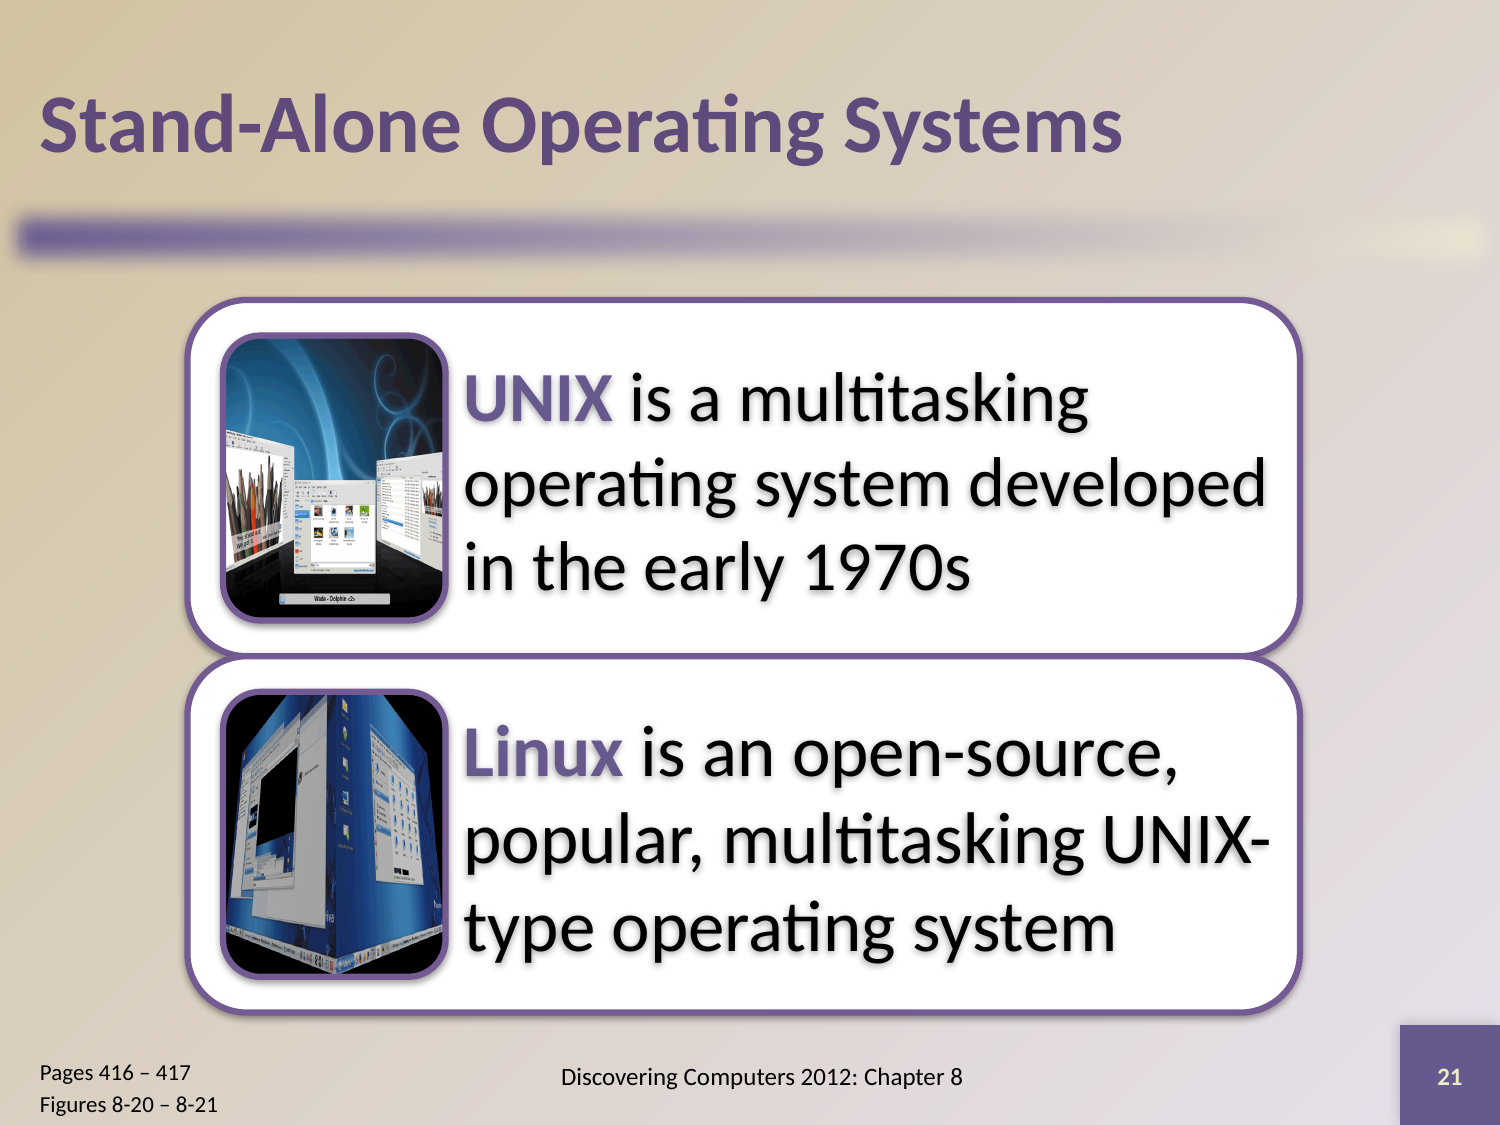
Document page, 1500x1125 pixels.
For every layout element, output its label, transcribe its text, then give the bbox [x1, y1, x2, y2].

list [187, 299, 1301, 1013]
list Pages 416 – 417 Figures 8-20 – 8-21 [24, 1050, 300, 1125]
slide_number 21 [1400, 1025, 1500, 1125]
title Stand-Alone Operating Systems [24, 24, 1475, 213]
footer Discovering Computers 2012: Chapter 8 [450, 1037, 1075, 1113]
